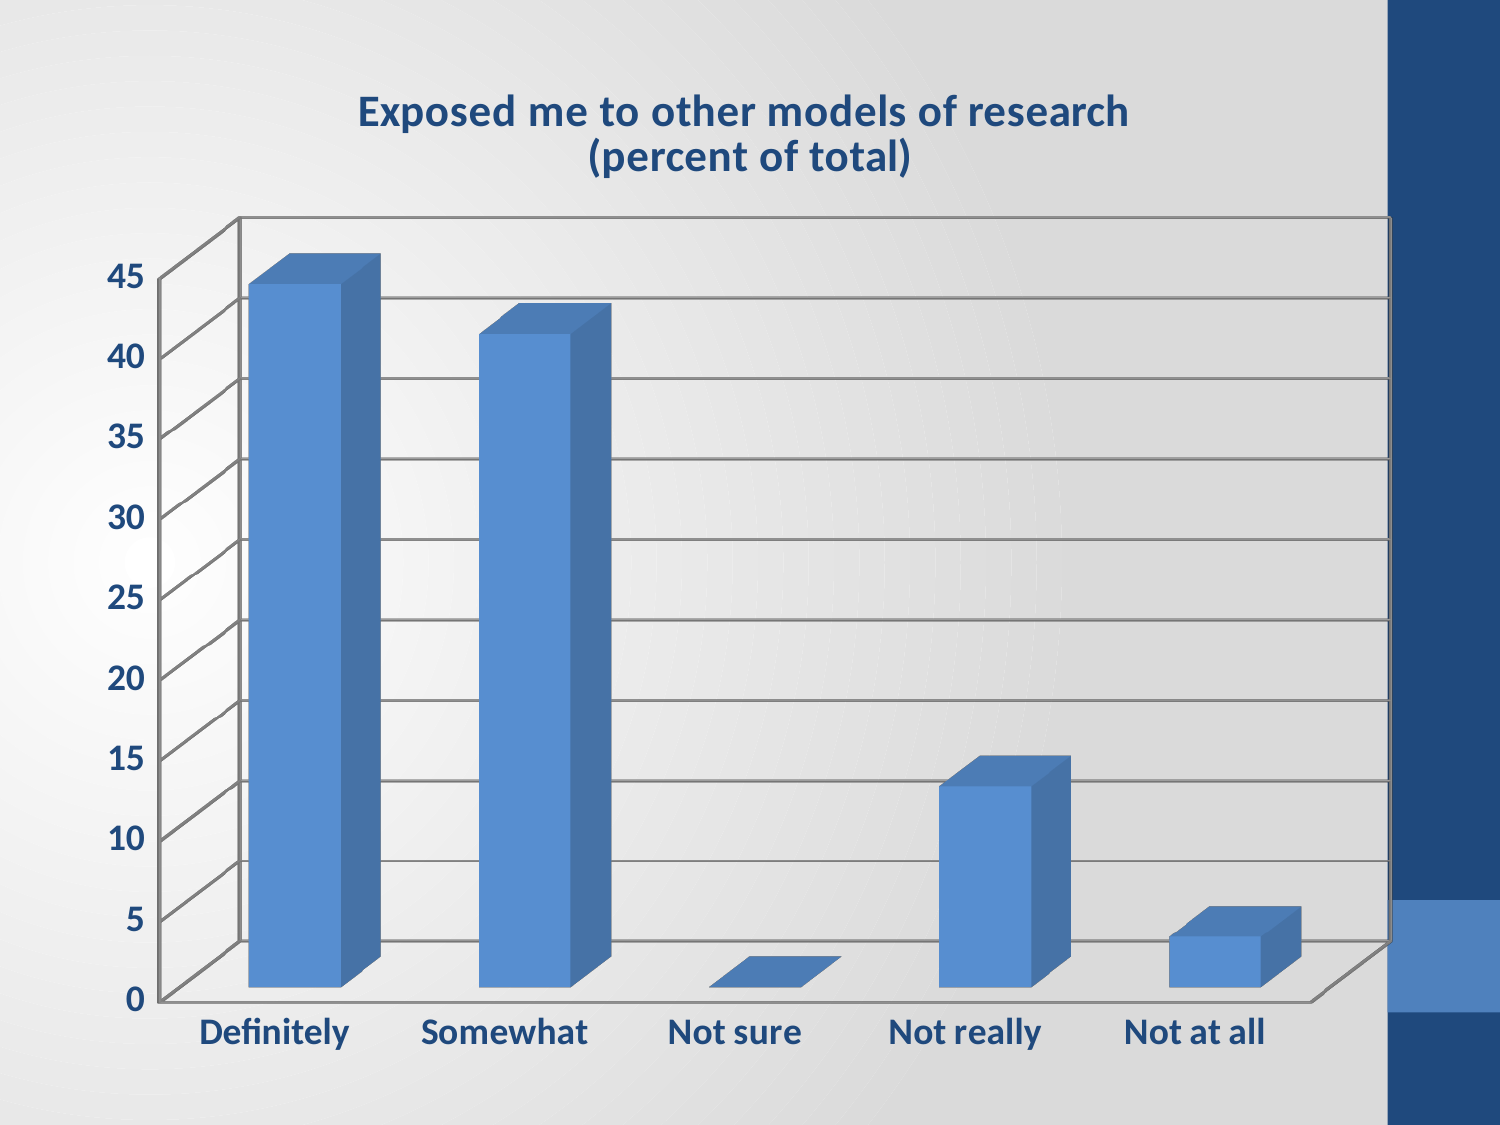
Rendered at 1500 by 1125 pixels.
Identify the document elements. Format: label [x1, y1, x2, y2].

chart [74, 49, 1426, 1076]
